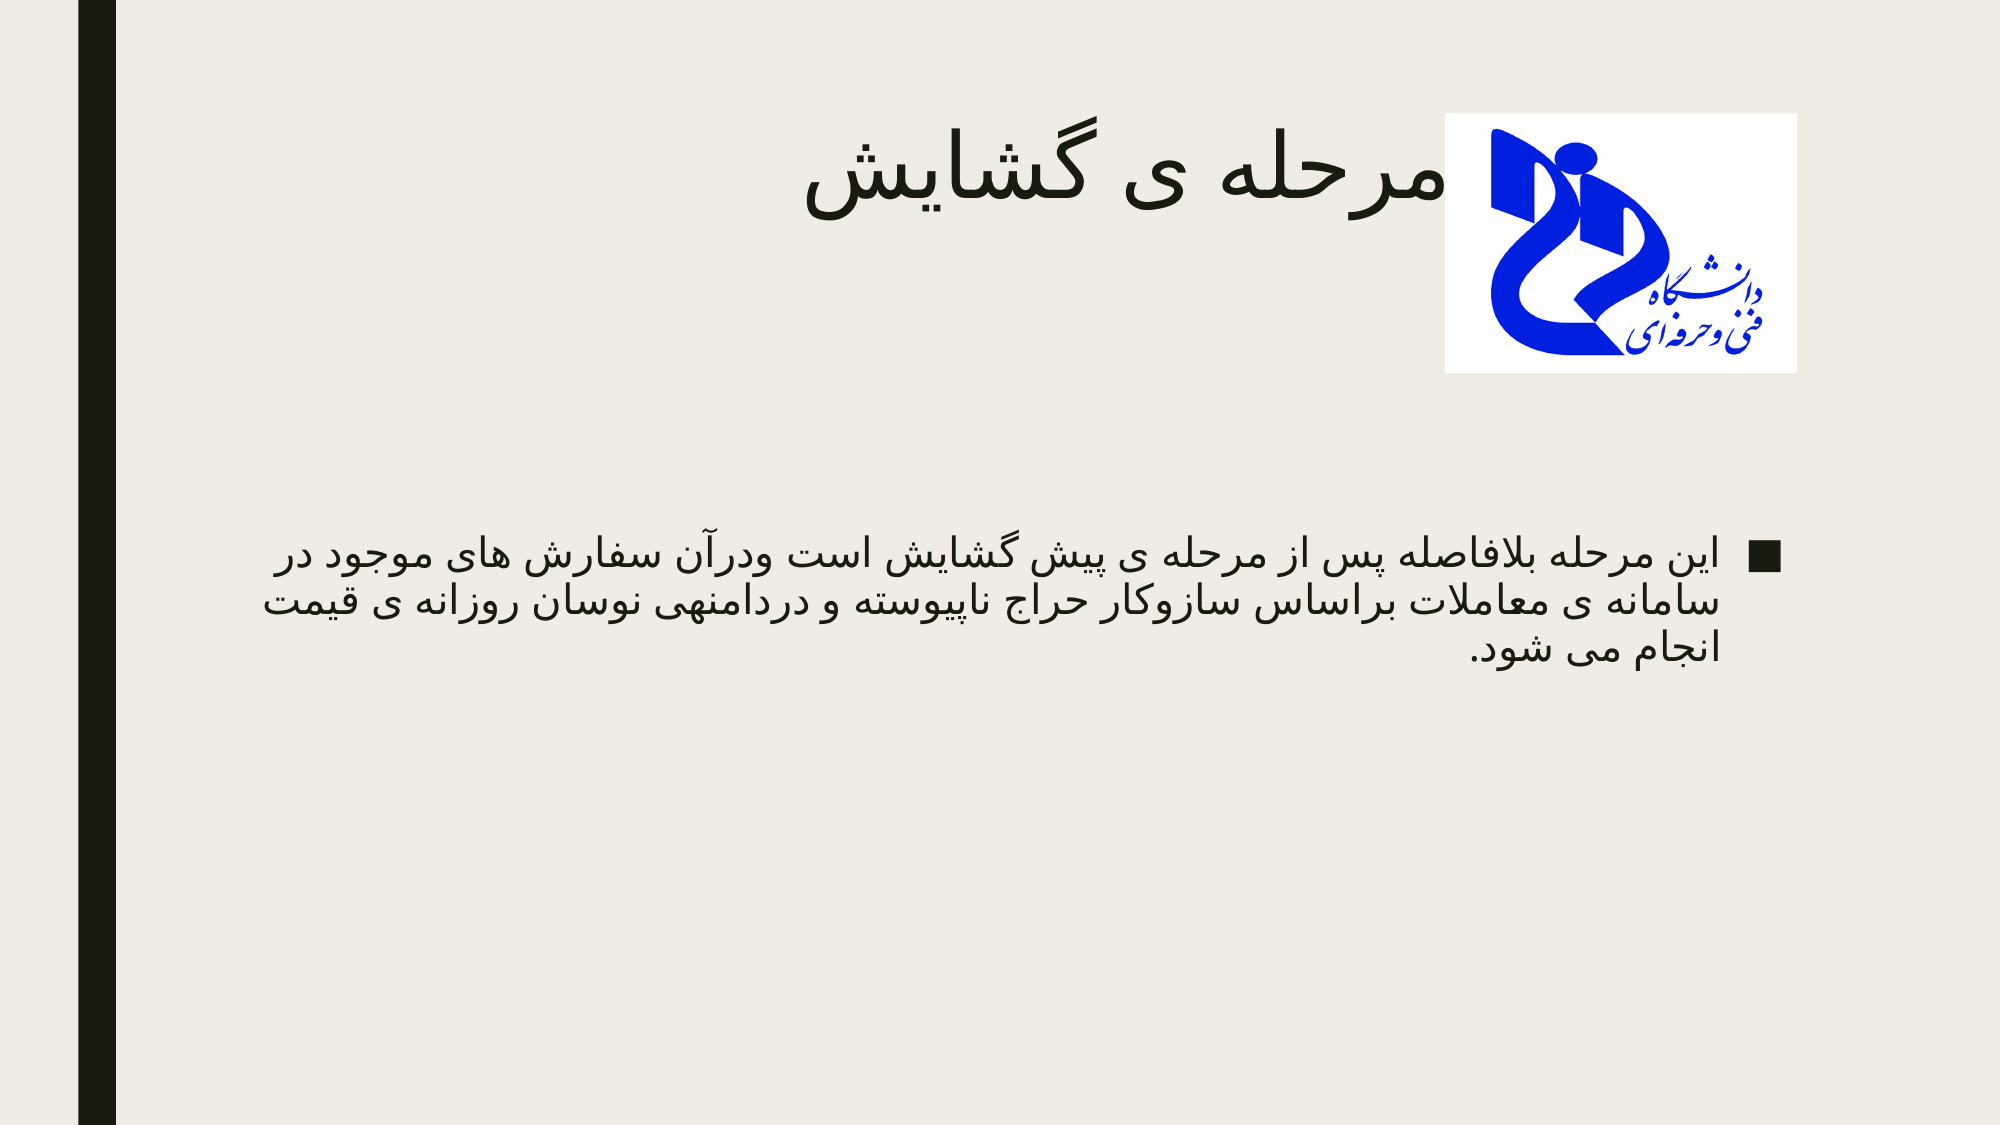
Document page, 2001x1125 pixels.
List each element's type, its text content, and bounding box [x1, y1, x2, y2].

list این مرحله بلافاصله پس از مرحله ی پیش گشایش است ودرآن سفارش های موجود در سامانه ی معاملات براساس سازوکار حراج ناپیوسته و دردامنهی نوسان روزانه ی قیمت انجام می شود. [225, 375, 1800, 963]
title مرحله ی گشایش [225, 112, 1444, 357]
picture [1444, 112, 1800, 375]
